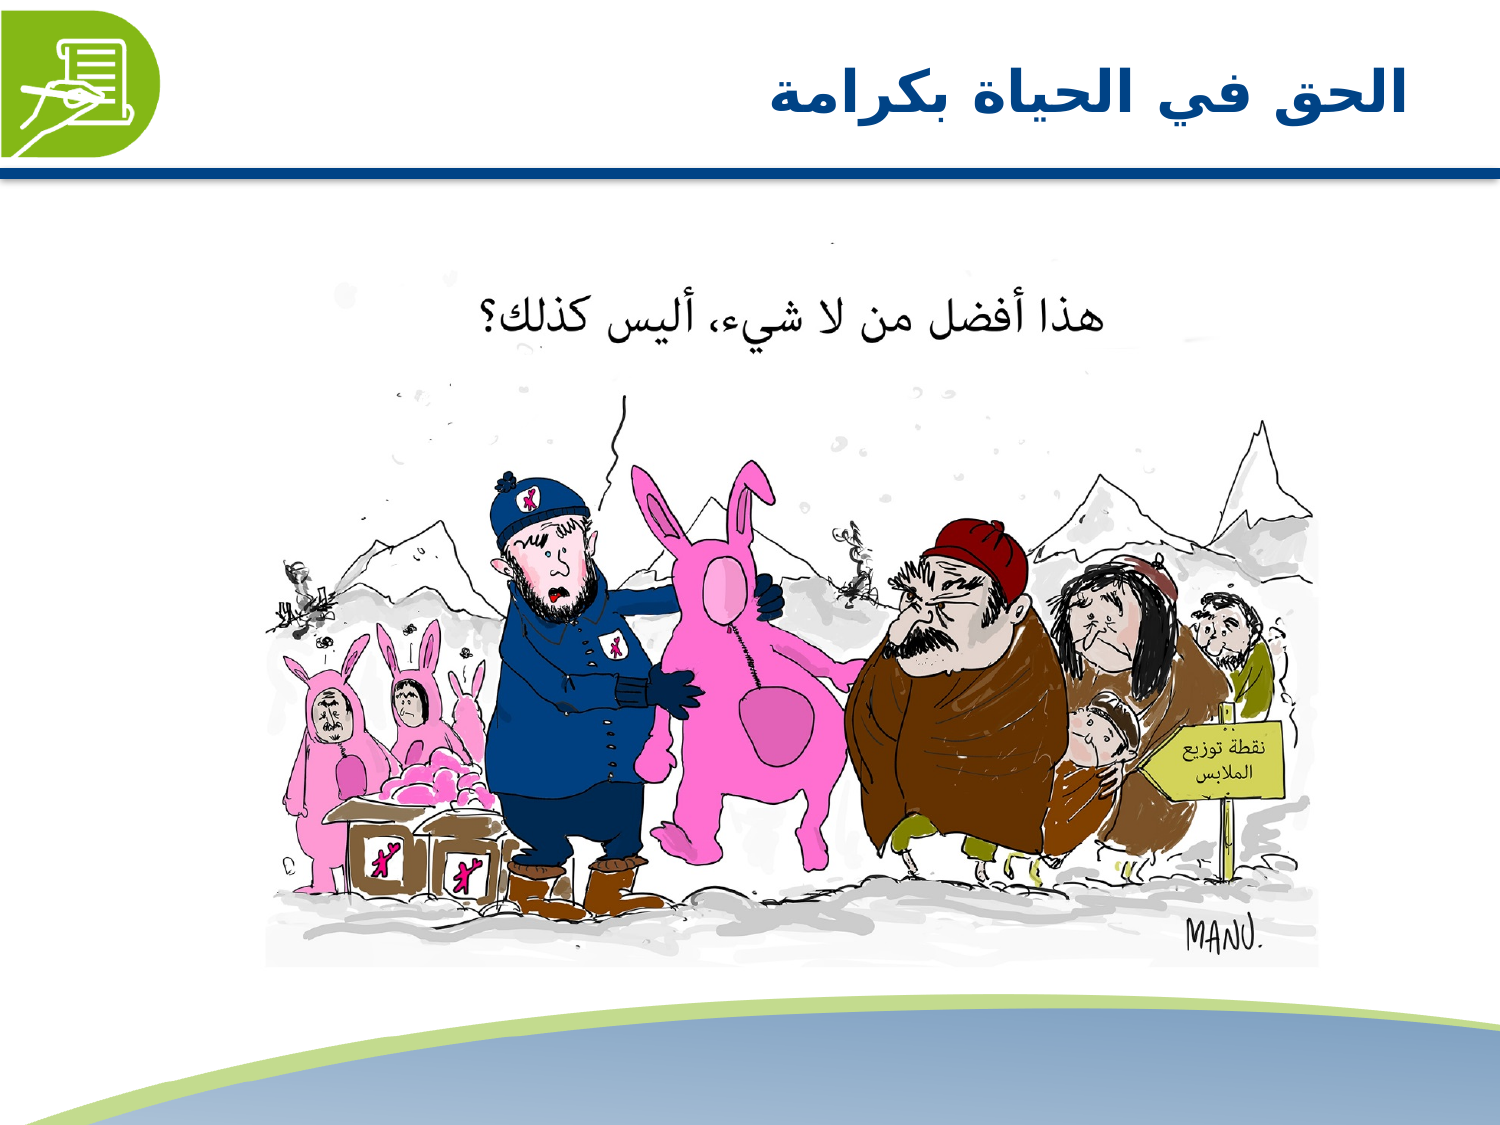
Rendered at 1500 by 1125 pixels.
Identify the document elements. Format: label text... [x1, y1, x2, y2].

title الحق في الحياة بكرامة [75, 0, 1425, 178]
picture [0, 992, 1500, 1125]
picture [254, 207, 1330, 971]
picture [0, 9, 75, 158]
